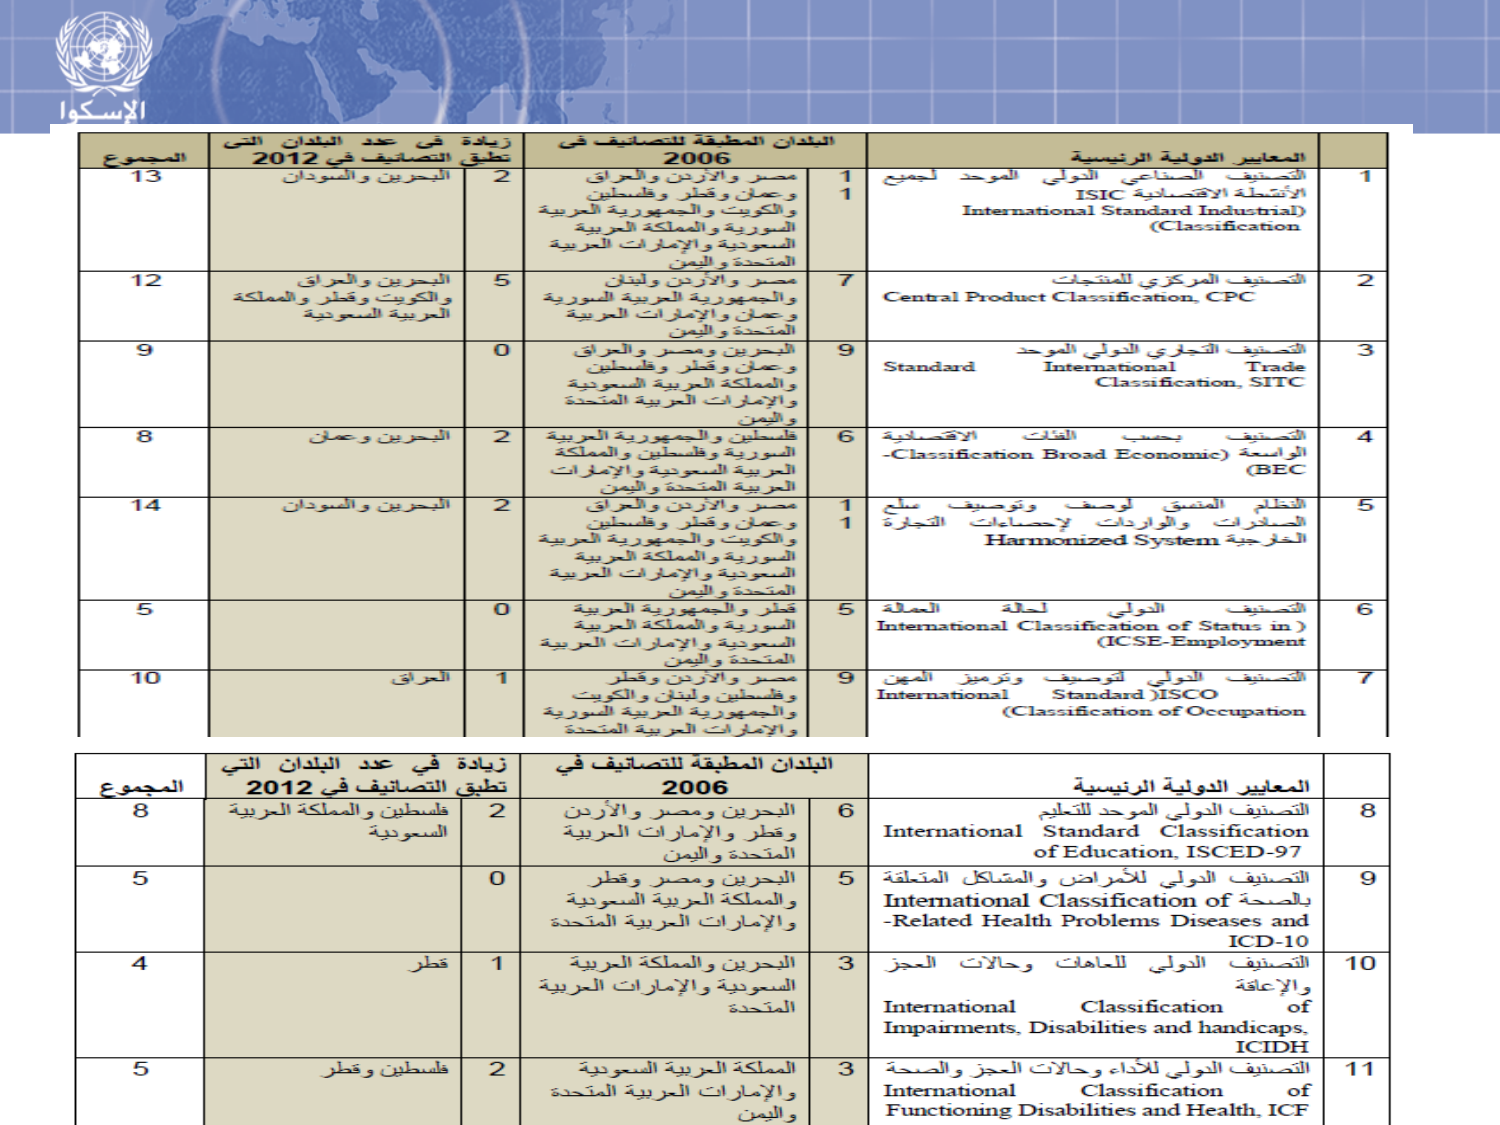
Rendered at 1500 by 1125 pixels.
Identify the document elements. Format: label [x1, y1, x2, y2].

picture [0, 0, 1500, 1125]
list [49, 124, 1413, 736]
